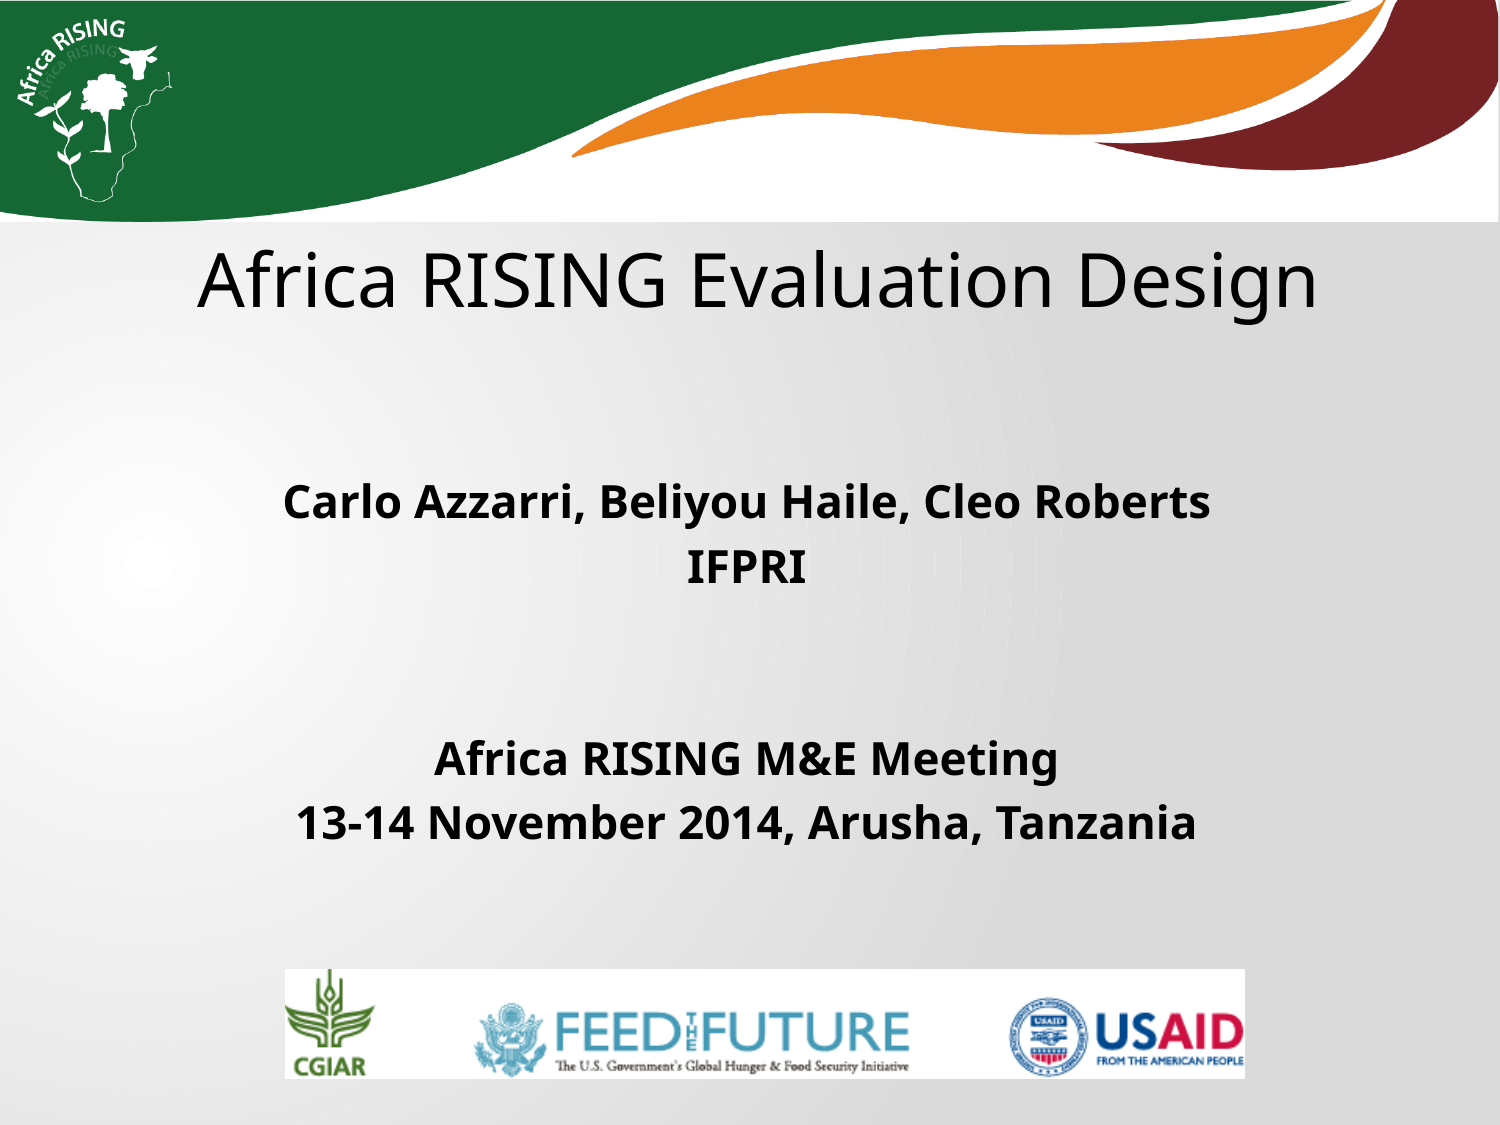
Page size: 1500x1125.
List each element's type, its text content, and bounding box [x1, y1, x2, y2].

picture [0, 0, 1499, 222]
picture [285, 988, 1245, 1079]
list Carlo Azzarri, Beliyou Haile, Cleo Roberts IFPRI Africa RISING M&E Meeting 13-14 November 2014, Arusha, Tanzania [75, 337, 1400, 988]
list Africa RISING Evaluation Design [50, 224, 1450, 375]
